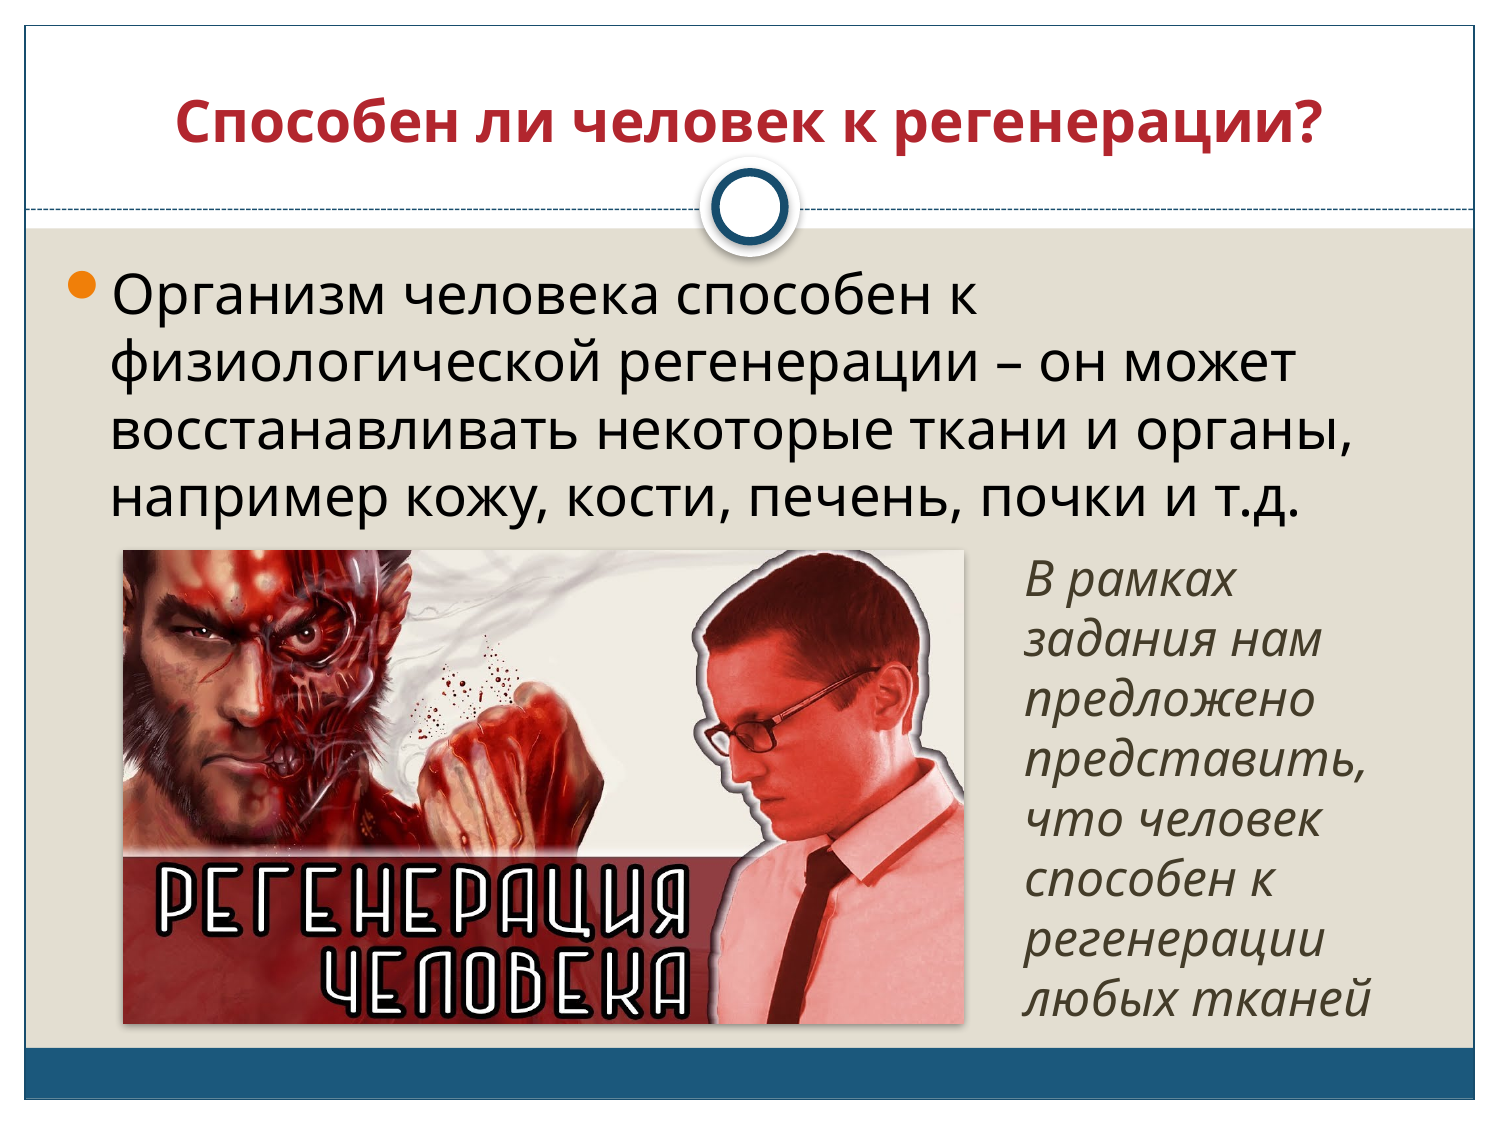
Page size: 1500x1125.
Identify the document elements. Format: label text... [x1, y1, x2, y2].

list Организм человека способен к физиологической регенерации – он может восстанавливать некоторые ткани и органы, например кожу, кости, печень, почки и т.д. [49, 250, 1445, 1001]
picture [123, 550, 965, 1024]
text_box В рамках задания нам предложено представить, что человек способен к регенерации любых тканей [1009, 538, 1456, 1034]
title Способен ли человек к регенерации? [49, 37, 1450, 162]
